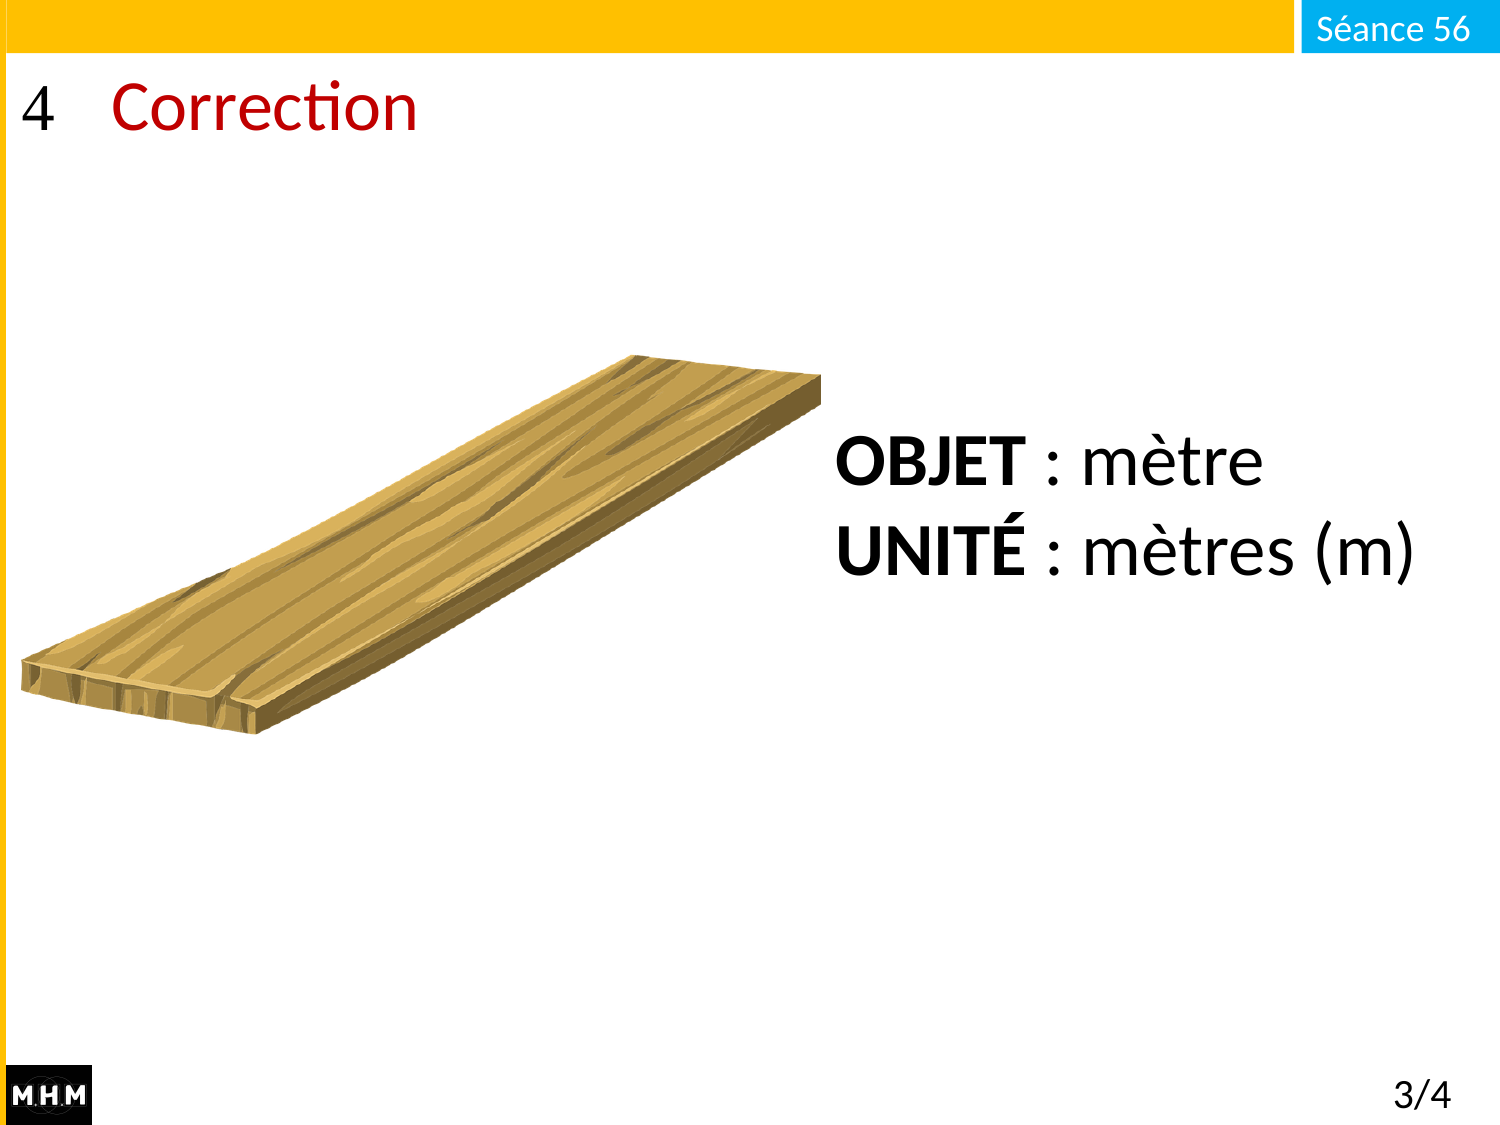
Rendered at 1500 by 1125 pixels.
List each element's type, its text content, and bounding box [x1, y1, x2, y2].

picture [21, 344, 821, 745]
title Correction [96, 60, 1391, 154]
text_box OBJET : mètre UNITÉ : mètres (m) [821, 403, 1500, 598]
list 3/4 [1344, 1064, 1500, 1125]
picture [6, 1065, 92, 1125]
